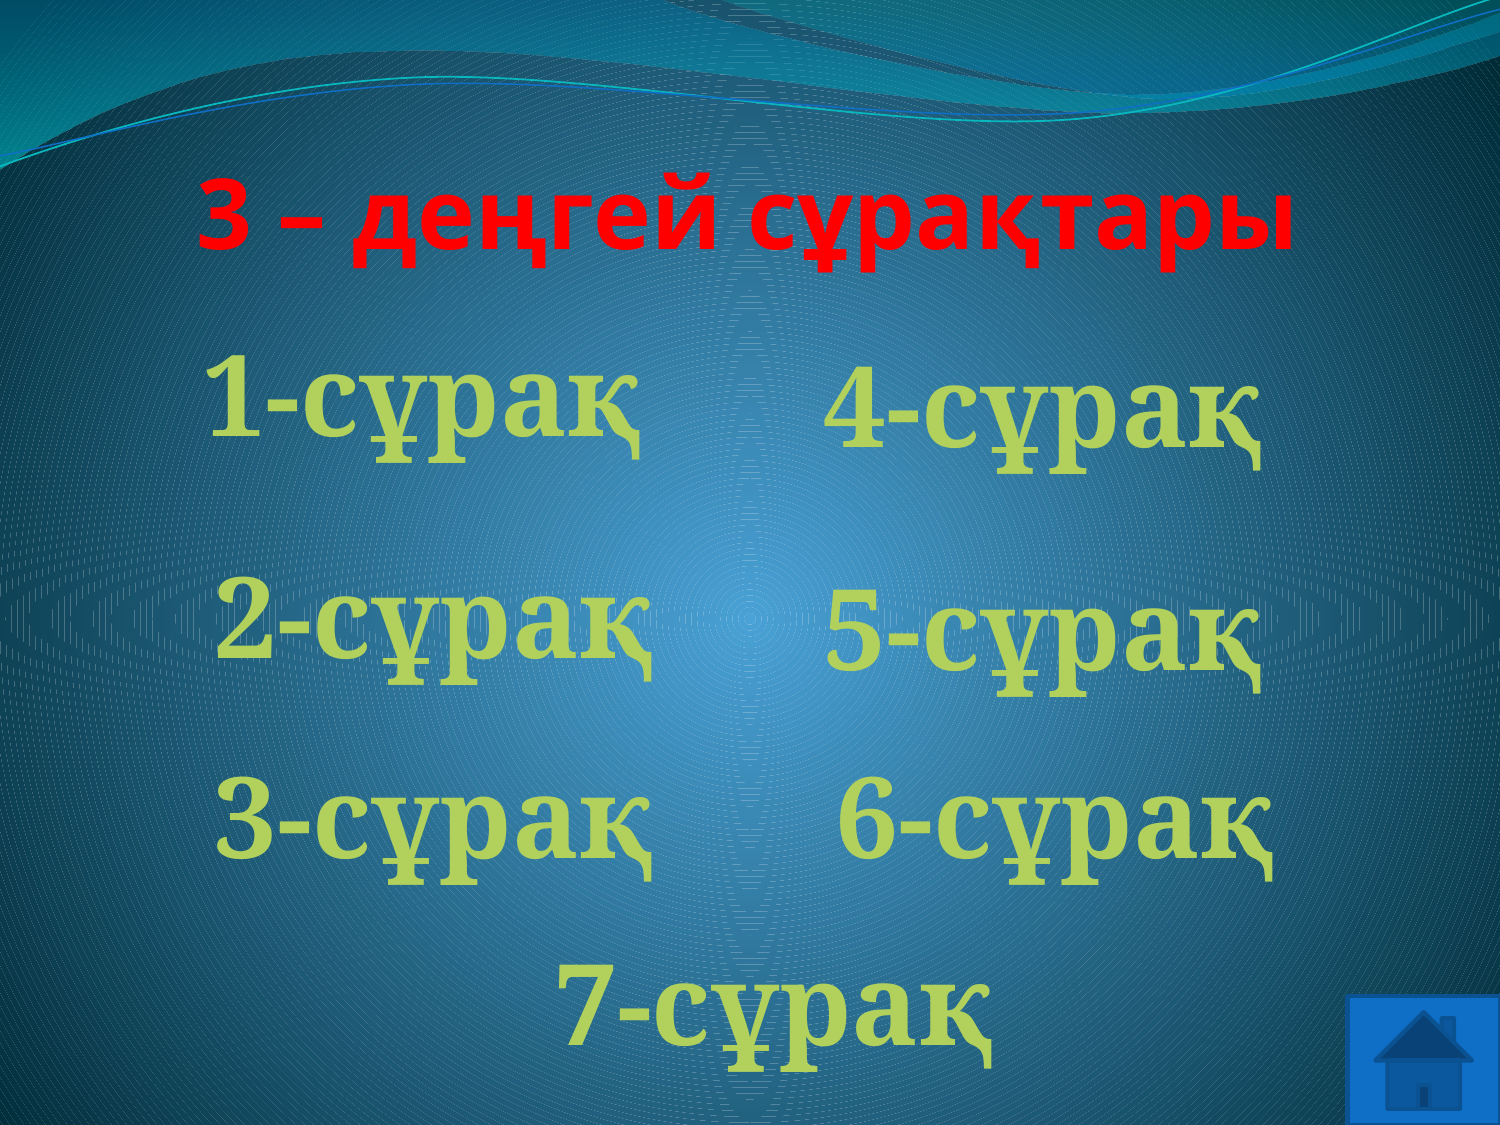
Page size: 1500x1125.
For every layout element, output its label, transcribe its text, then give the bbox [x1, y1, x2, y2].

text_box 2-сұрақ [199, 538, 670, 689]
text_box 4-сұрақ [808, 328, 1279, 478]
text_box 1-сұрақ [187, 316, 658, 467]
text_box 3-сұрақ [199, 738, 670, 888]
text_box 7-сұрақ [539, 925, 1009, 1076]
text_box 5-сұрақ [808, 550, 1279, 701]
text_box [1345, 994, 1500, 1125]
title 3 – деңгей сұрақтары [105, 70, 1394, 270]
text_box 6-сұрақ [820, 738, 1291, 888]
